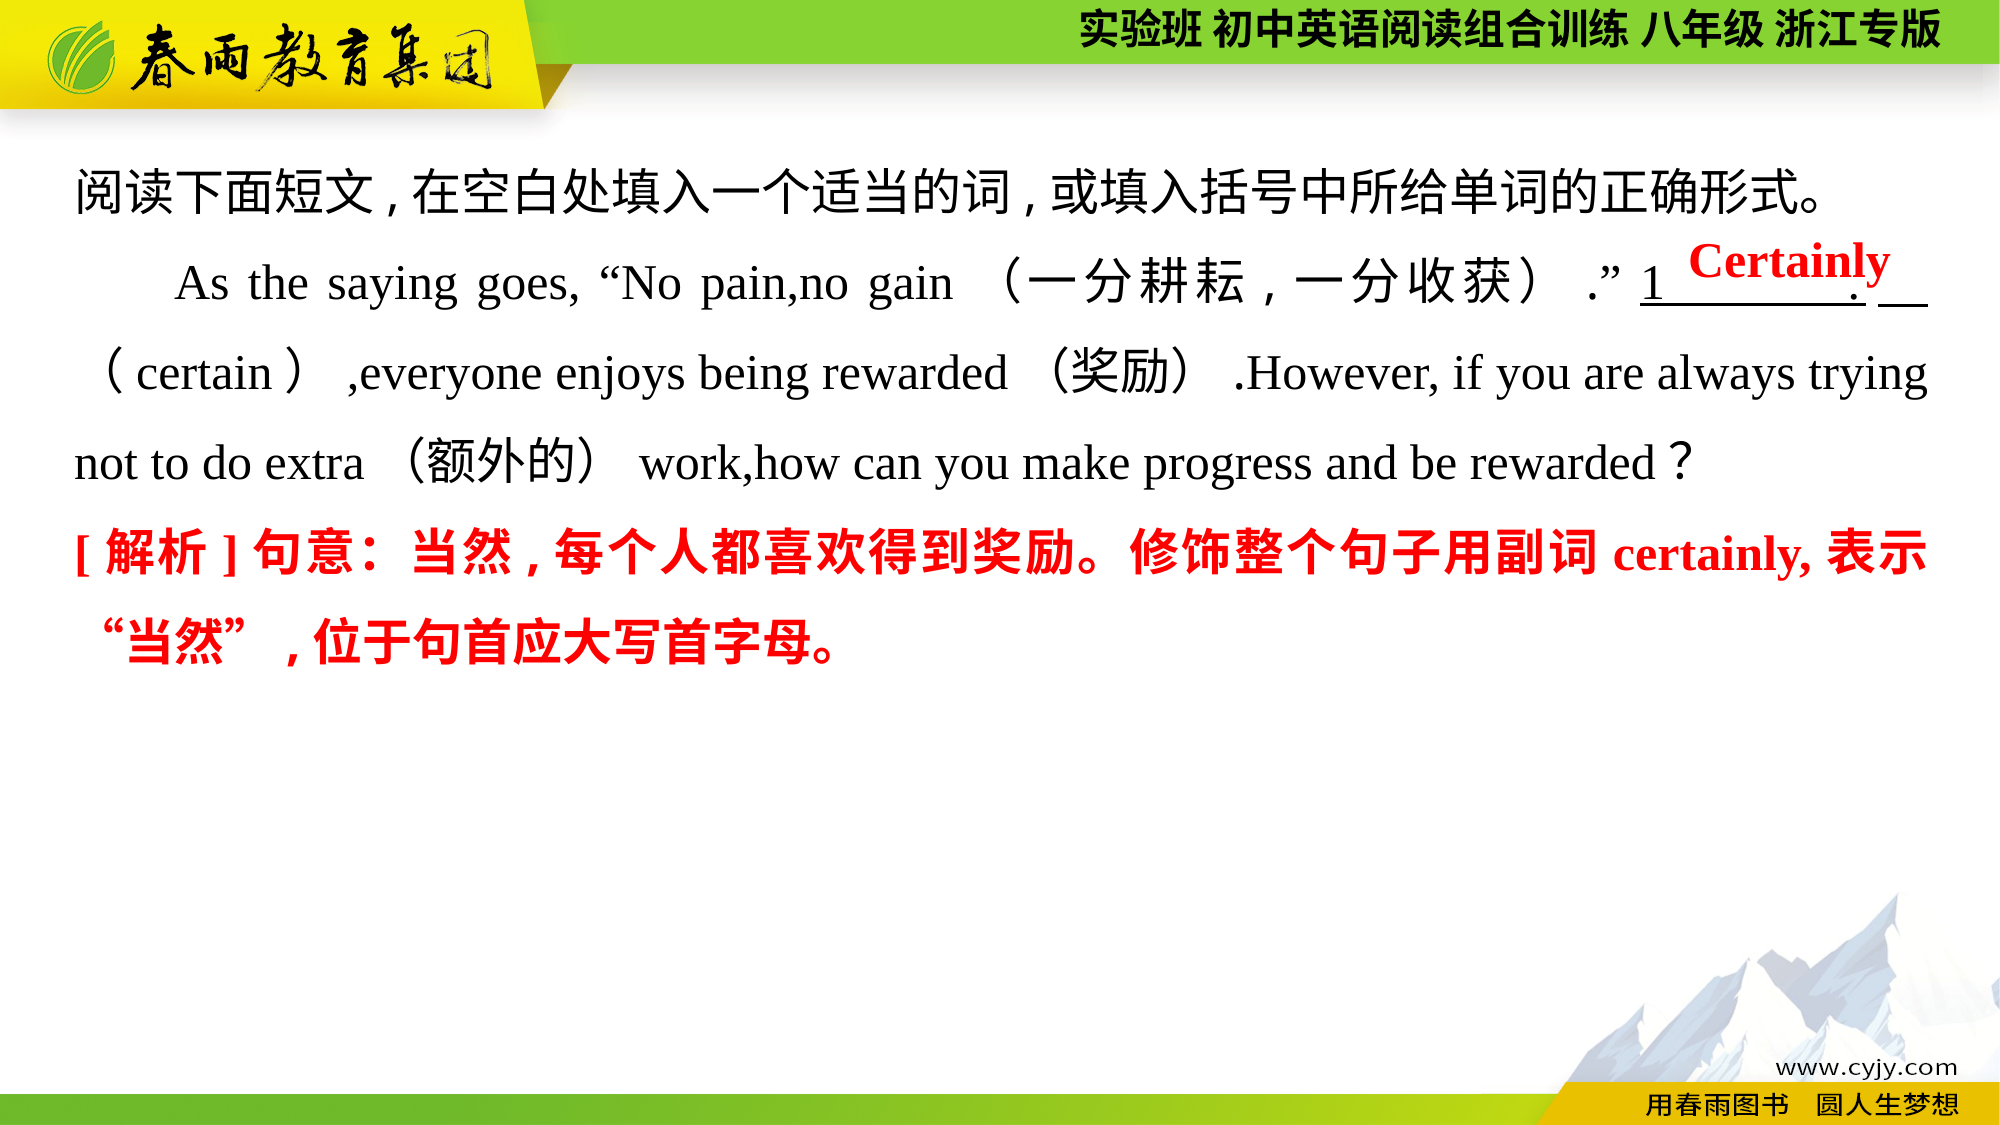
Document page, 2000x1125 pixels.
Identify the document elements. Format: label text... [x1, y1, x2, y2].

text_box Certainly [1673, 220, 1907, 295]
list 阅读下面短文,在空白处填入一个适当的词,或填入括号中所给单词的正确形式。 As the saying goes, “No pain,no gain（一分耕耘,一分收获）.” 1 . （certain）,everyone enjoys being rewarded（奖励）.However, if you are always trying not to do extra（额外的）work,how can you make progress and be rewarded？ [59, 122, 1944, 483]
picture [0, 0, 2000, 1125]
text_box [解析]句意：当然,每个人都喜欢得到奖励。修饰整个句子用副词certainly,表示“当然”,位于句首应大写首字母。 [59, 483, 1944, 679]
